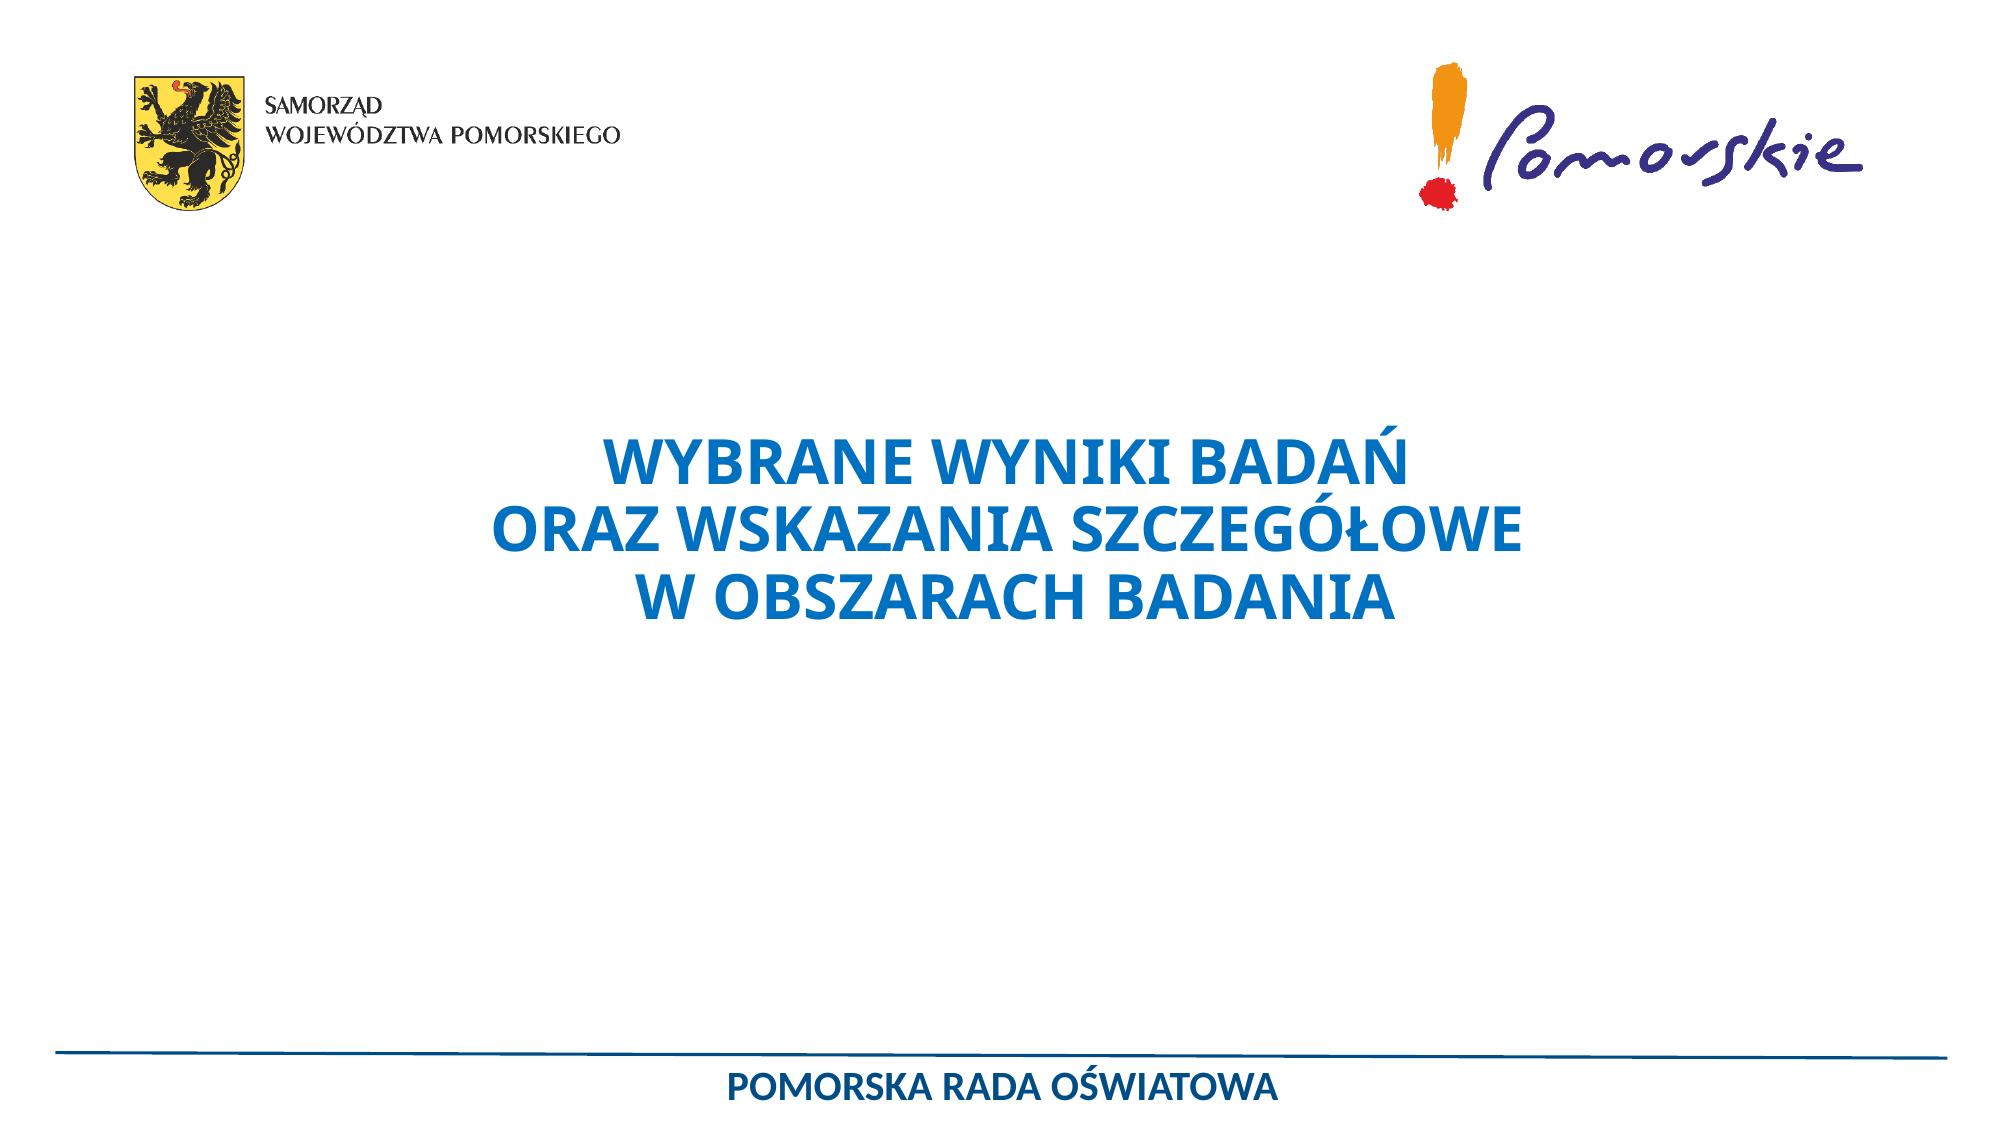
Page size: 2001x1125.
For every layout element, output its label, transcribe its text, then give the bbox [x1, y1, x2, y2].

picture [1419, 62, 1863, 211]
picture [134, 76, 620, 211]
title WYBRANE WYNIKI BADAŃ ORAZ WSKAZANIA SZCZEGÓŁOWE W OBSZARACH BADANIA [153, 422, 1879, 641]
